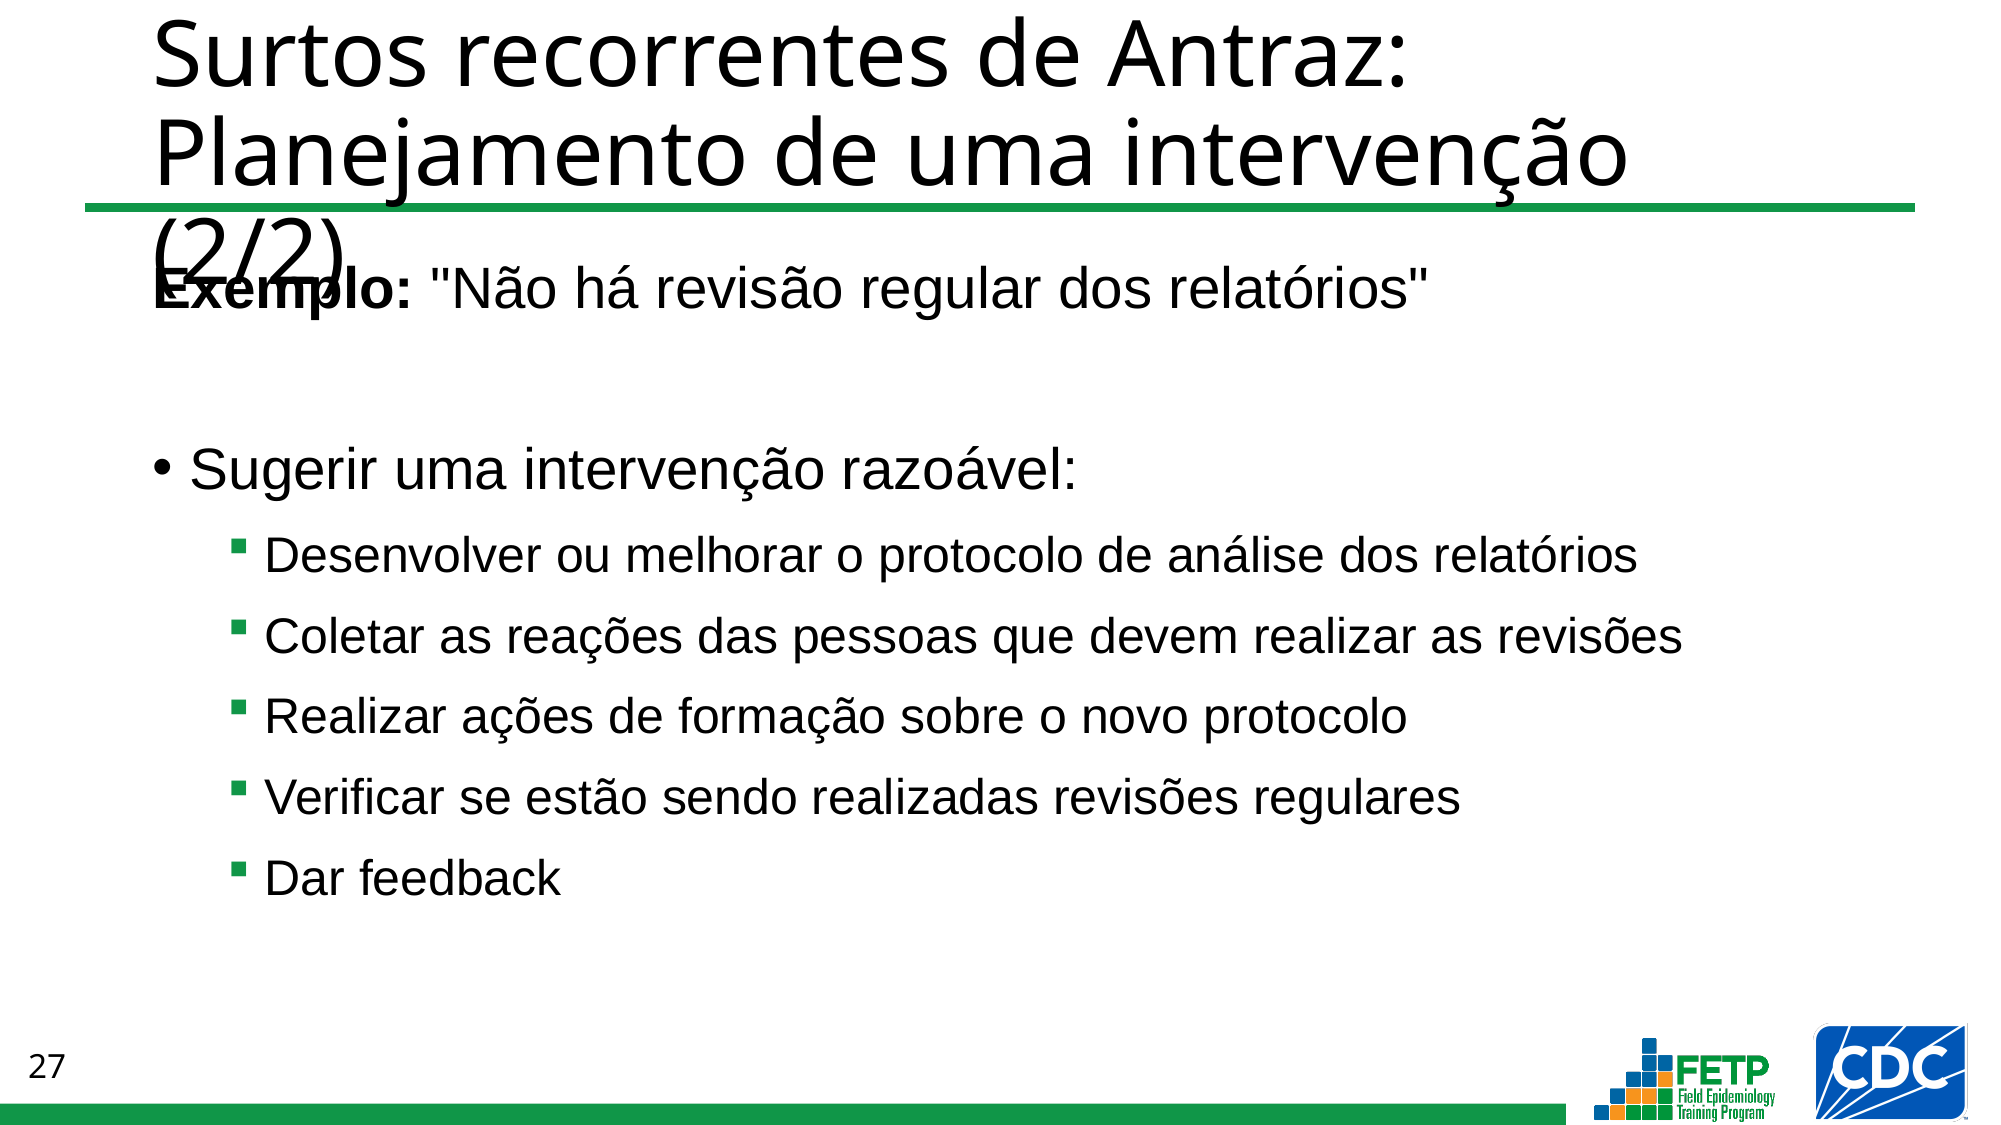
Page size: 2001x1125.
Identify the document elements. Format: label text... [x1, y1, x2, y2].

list Exemplo: "Não há revisão regular dos relatórios" Sugerir uma intervenção razoável: Desenvolver ou melhorar o protocolo de análise dos relatórios Coletar as reações das pessoas que devem realizar as revisões Realizar ações de formação sobre o novo protocolo Verificar se estão sendo realizadas revisões regulares Dar feedback [137, 242, 1863, 1004]
picture [1813, 1023, 1968, 1122]
title Surtos recorrentes de Antraz: Planejamento de uma intervenção (2/2) [137, 0, 1863, 207]
picture [1594, 1038, 1775, 1122]
